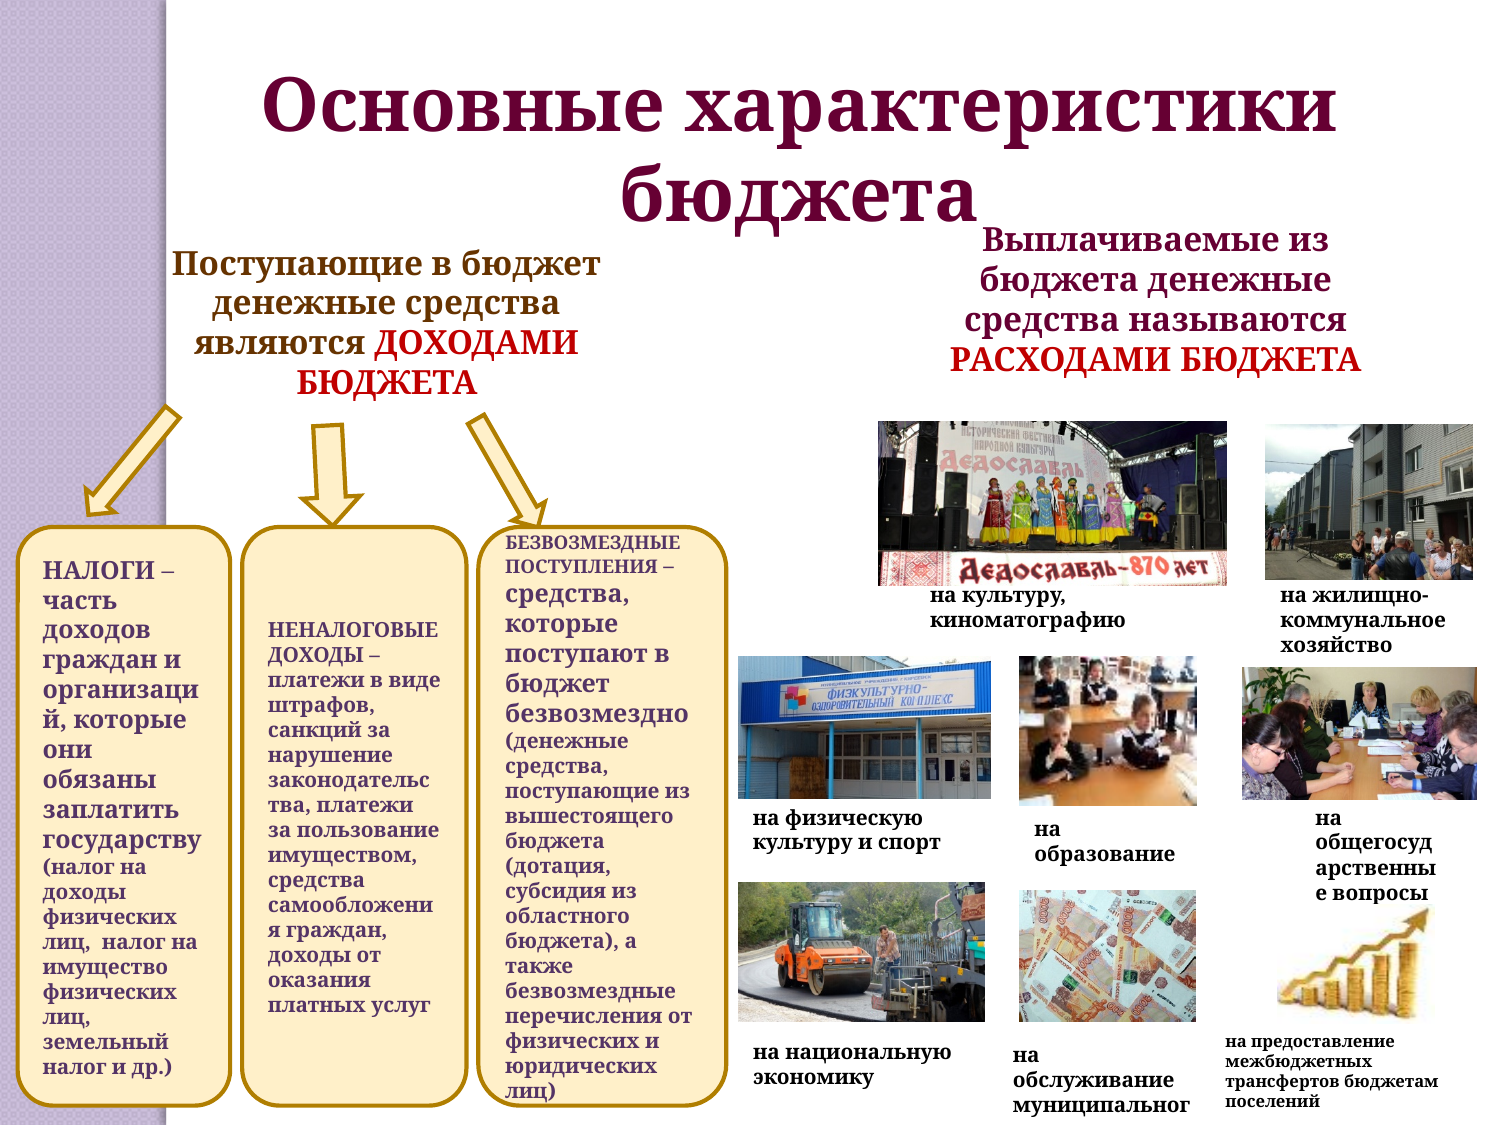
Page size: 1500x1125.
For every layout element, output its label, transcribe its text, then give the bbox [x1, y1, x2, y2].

text_box [85, 406, 180, 515]
text_box НАЛОГИ – часть доходов граждан и организаций, которые они обязаны заплатить государству (налог на доходы физических лиц, налог на имущество физических лиц, земельный налог и др.) [17, 526, 231, 1106]
picture [738, 655, 992, 799]
text_box [302, 424, 361, 526]
text_box Выплачиваемые из бюджета денежные средства называются РАСХОДАМИ БЮДЖЕТА [925, 210, 1386, 386]
text_box на предоставление межбюджетных трансфертов бюджетам поселений [1210, 1023, 1500, 1118]
text_box на культуру, киноматографию [915, 598, 1164, 639]
picture [1241, 667, 1477, 801]
text_box на жилищно-коммунальное хозяйство [1265, 581, 1479, 664]
picture [1265, 424, 1473, 581]
text_box на обслуживание муниципального долга [998, 1034, 1211, 1125]
text_box на общегосударственные вопросы [1300, 811, 1455, 912]
text_box Основные характеристики бюджета [164, 70, 1435, 223]
text_box [467, 414, 545, 526]
text_box на образование [1019, 816, 1197, 874]
picture [738, 882, 985, 1022]
text_box БЕЗВОЗМЕЗДНЫЕ ПОСТУПЛЕНИЯ – средства, которые поступают в бюджет безвозмездно (денежные средства, поступающие из вышестоящего бюджета (дотация, субсидия из областного бюджета), а также безвозмездные перечисления от физических и юридических лиц) [478, 526, 727, 1106]
text_box на национальную экономику [738, 1032, 977, 1096]
text_box НЕНАЛОГОВЫЕ ДОХОДЫ – платежи в виде штрафов, санкций за нарушение законодательства, платежи за пользование имуществом, средства самообложения граждан, доходы от оказания платных услуг [242, 526, 467, 1106]
text_box на физическую культуру и спорт [738, 803, 997, 862]
picture [1019, 656, 1197, 807]
picture [1019, 890, 1196, 1022]
picture [878, 421, 1227, 587]
text_box Поступающие в бюджет денежные средства являются ДОХОДАМИ БЮДЖЕТА [152, 234, 622, 409]
picture [1277, 904, 1436, 1024]
